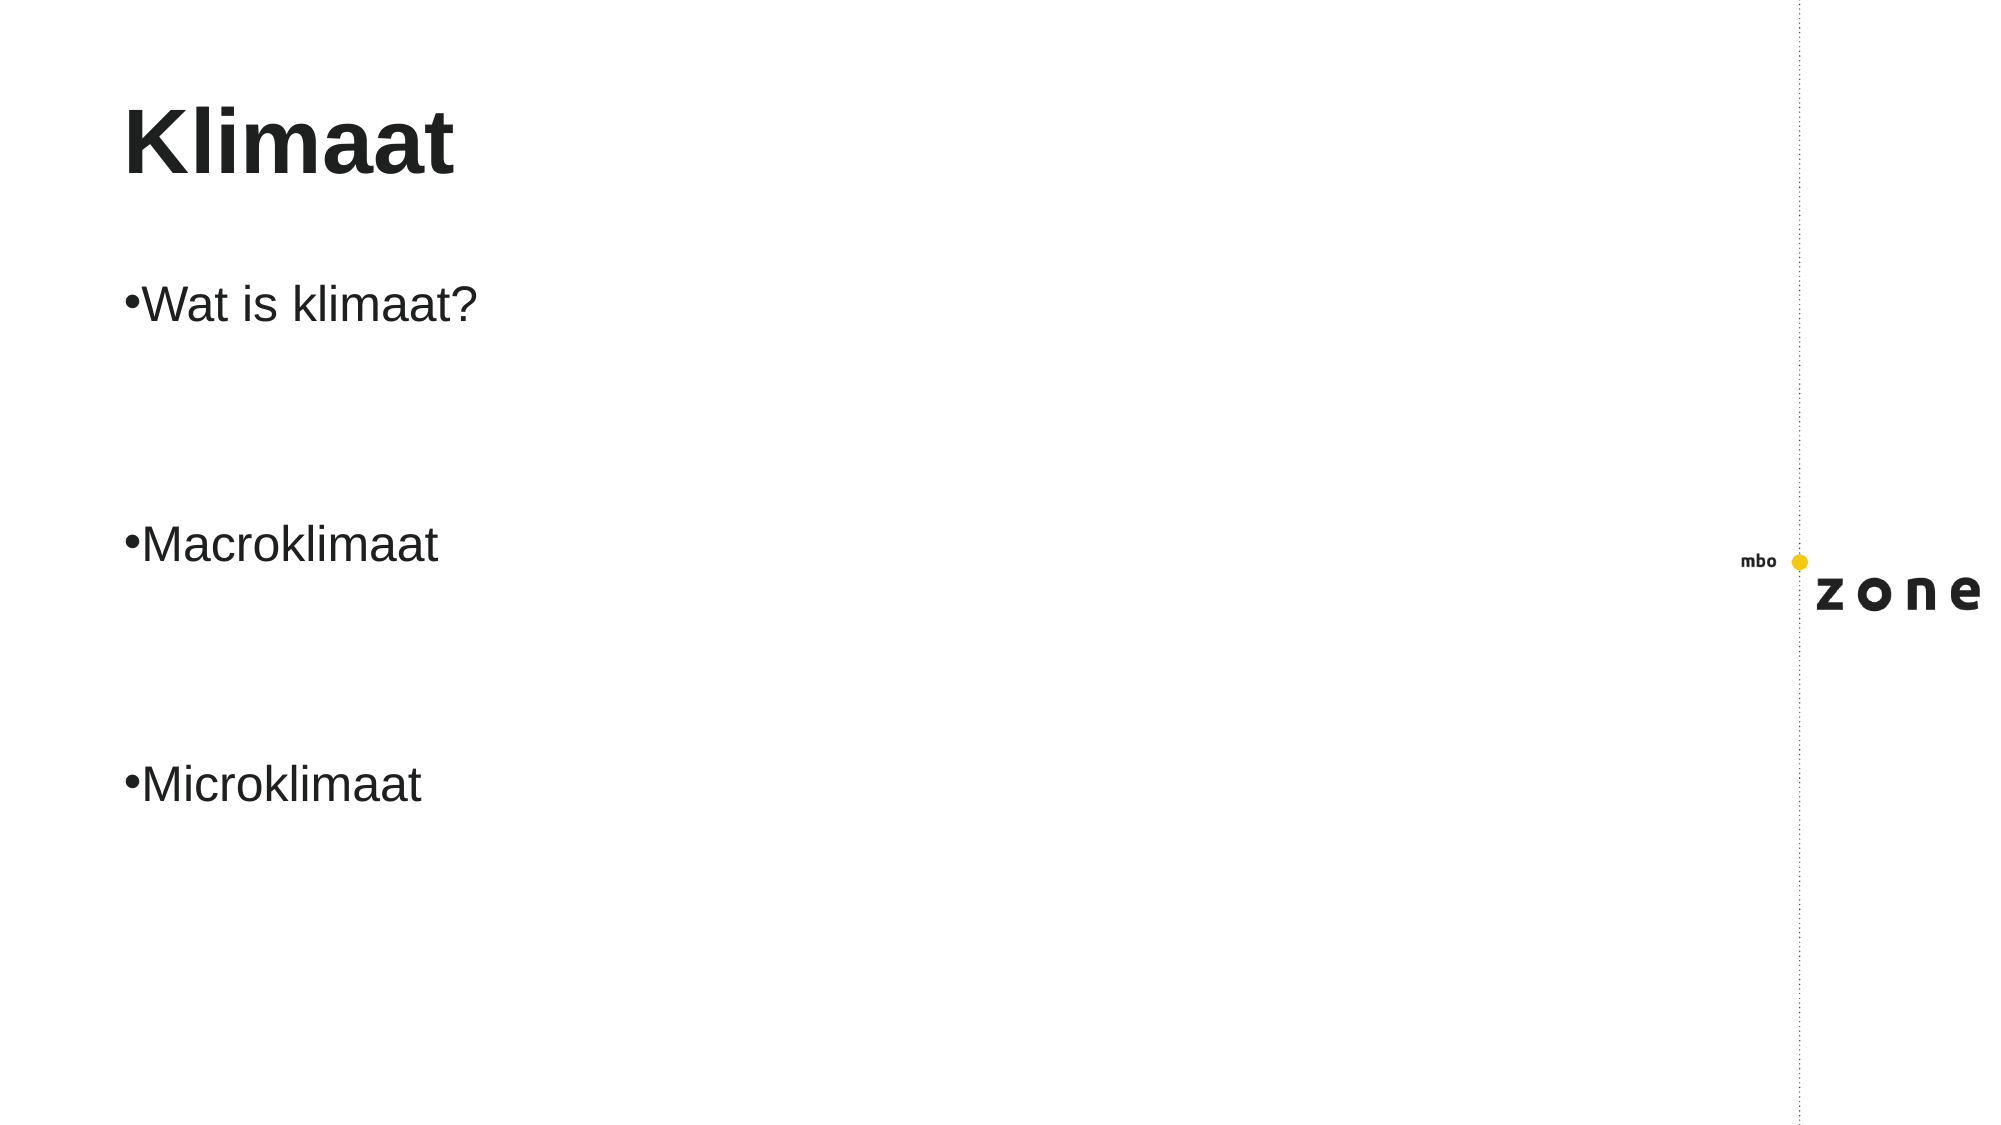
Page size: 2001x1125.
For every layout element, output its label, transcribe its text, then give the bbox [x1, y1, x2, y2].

picture [1596, 0, 2001, 1125]
list Wat is klimaat? Macroklimaat Microklimaat [124, 271, 1394, 986]
title Klimaat [124, 94, 1607, 272]
